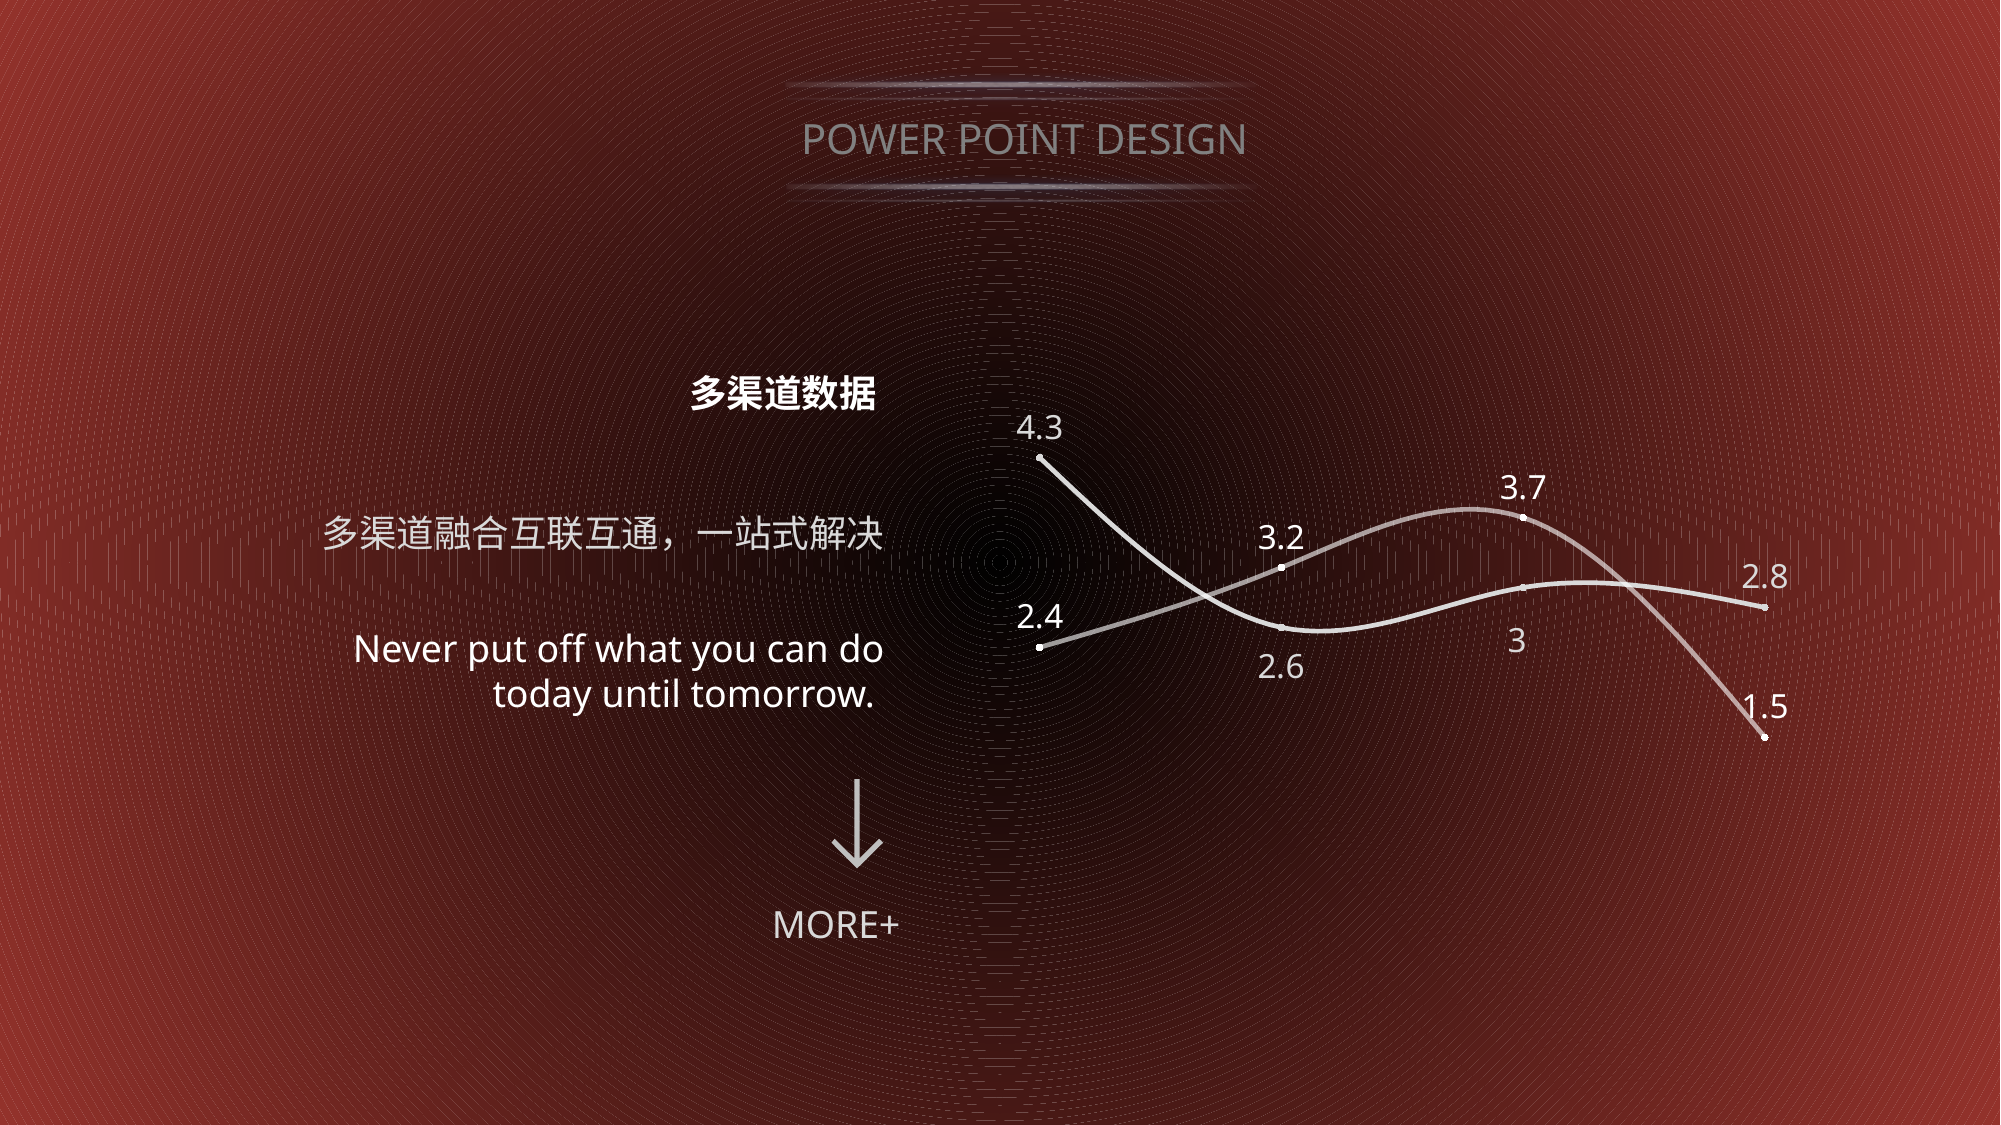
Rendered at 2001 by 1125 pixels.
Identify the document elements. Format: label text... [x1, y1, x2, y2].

text_box MORE+ [747, 893, 916, 954]
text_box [831, 778, 884, 869]
text_box POWER POINT DESIGN [786, 105, 1327, 171]
text_box 多渠道数据 [674, 362, 900, 423]
picture [748, 167, 1293, 234]
chart [898, 377, 1906, 898]
picture [747, 65, 1292, 131]
text_box 多渠道融合互联互通，一站式解决 [307, 502, 898, 562]
text_box Never put off what you can do today until tomorrow. [284, 617, 898, 723]
